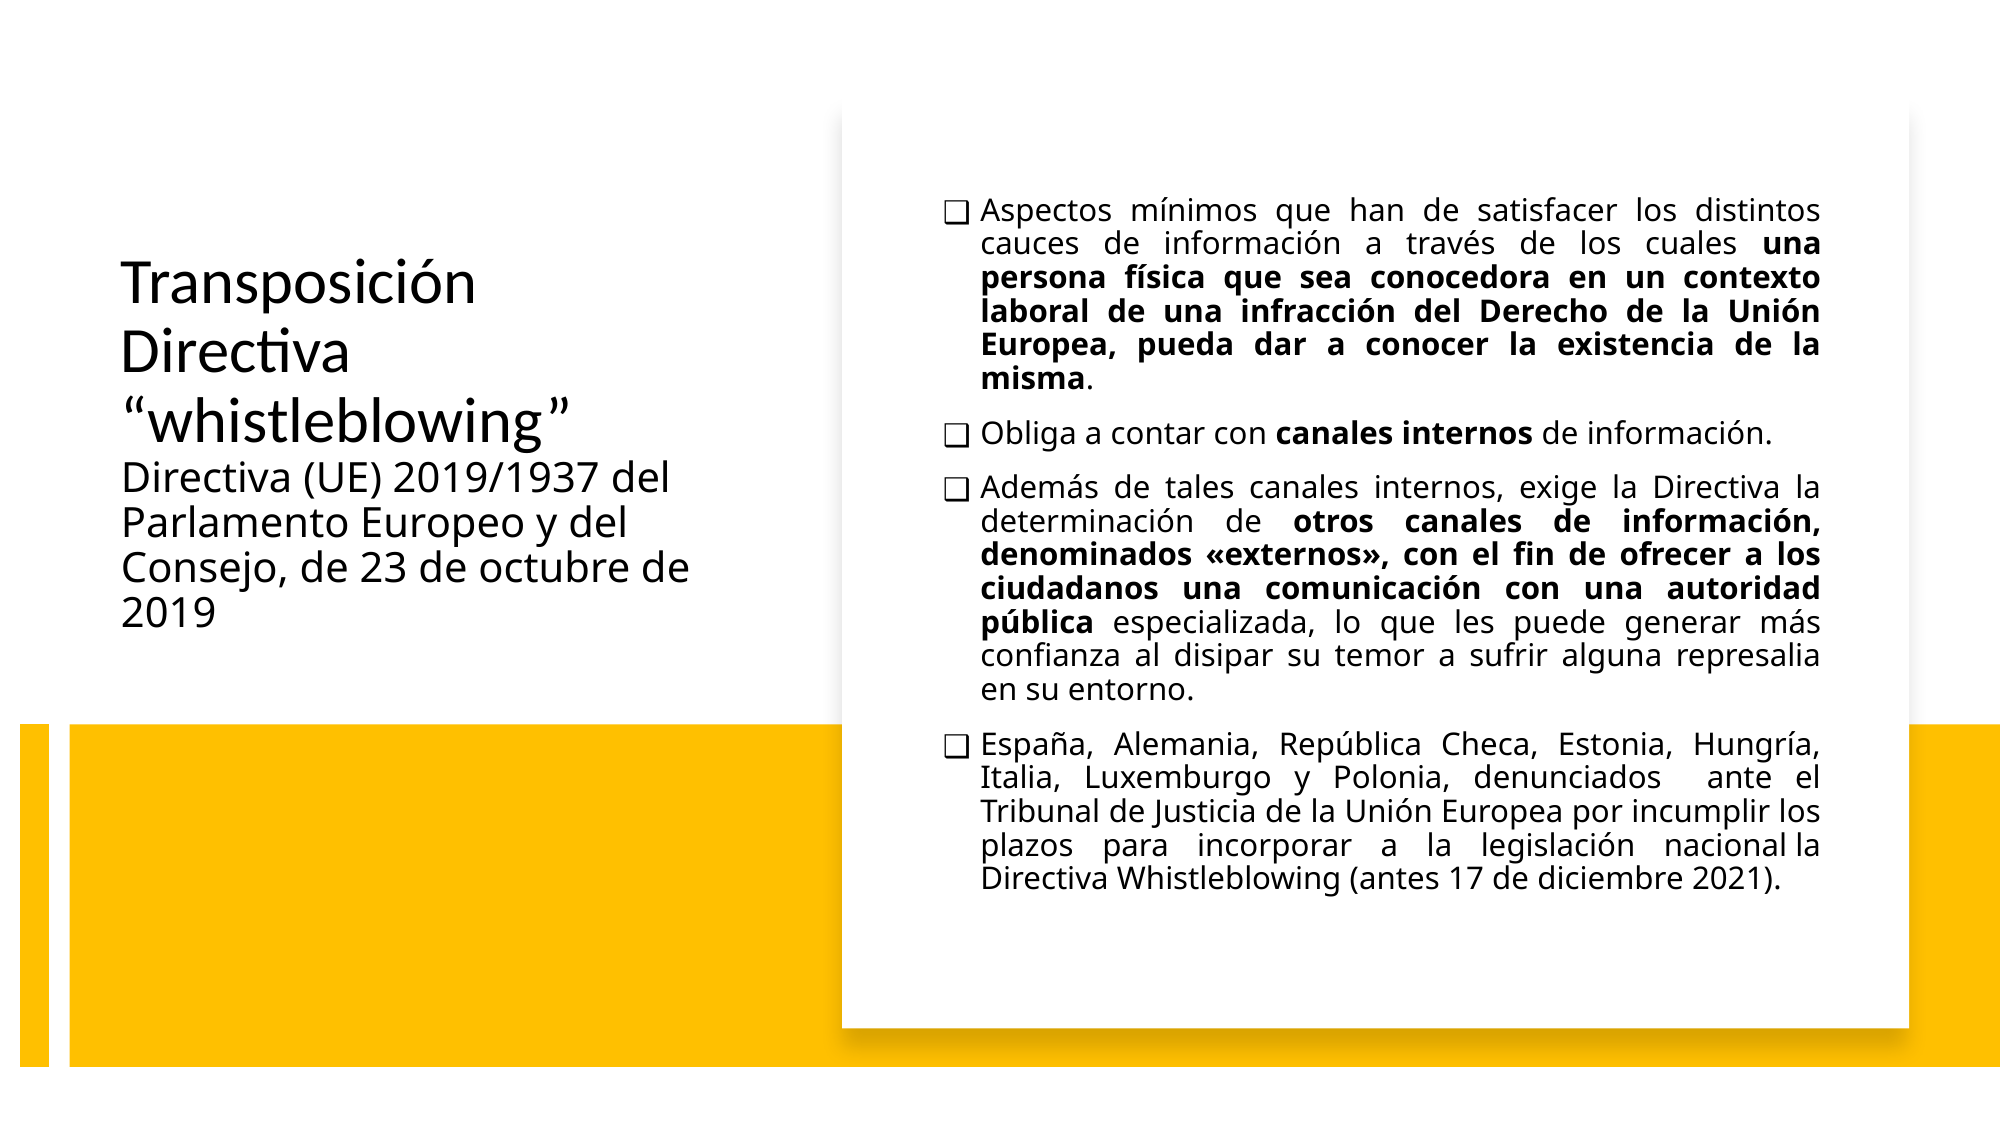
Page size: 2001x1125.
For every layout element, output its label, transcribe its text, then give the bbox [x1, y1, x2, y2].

list Aspectos mínimos que han de satisfacer los distintos cauces de información a través de los cuales una persona física que sea conocedora en un contexto laboral de una infracción del Derecho de la Unión Europea, pueda dar a conocer la existencia de la misma. Obliga a contar con canales internos de información. Además de tales canales internos, exige la Directiva la determinación de otros canales de información, denominados «externos», con el fin de ofrecer a los ciudadanos una comunicación con una autoridad pública especializada, lo que les puede generar más confianza al disipar su temor a sufrir alguna represalia en su entorno. España, Alemania, República Checa, Estonia, Hungría, Italia, Luxemburgo y Polonia, denunciados ante el Tribunal de Justicia de la Unión Europea por incumplir los plazos para incorporar a la legislación nacional la Directiva Whistleblowing (antes 17 de diciembre 2021). [927, 128, 1838, 721]
title Transposición Directiva “whistleblowing” Directiva (UE) 2019/1937 del Parlamento Europeo y del Consejo, de 23 de octubre de 2019 [105, 239, 729, 682]
text_box [842, 96, 1910, 721]
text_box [34, 724, 2000, 1067]
text_box [0, 0, 2000, 1125]
